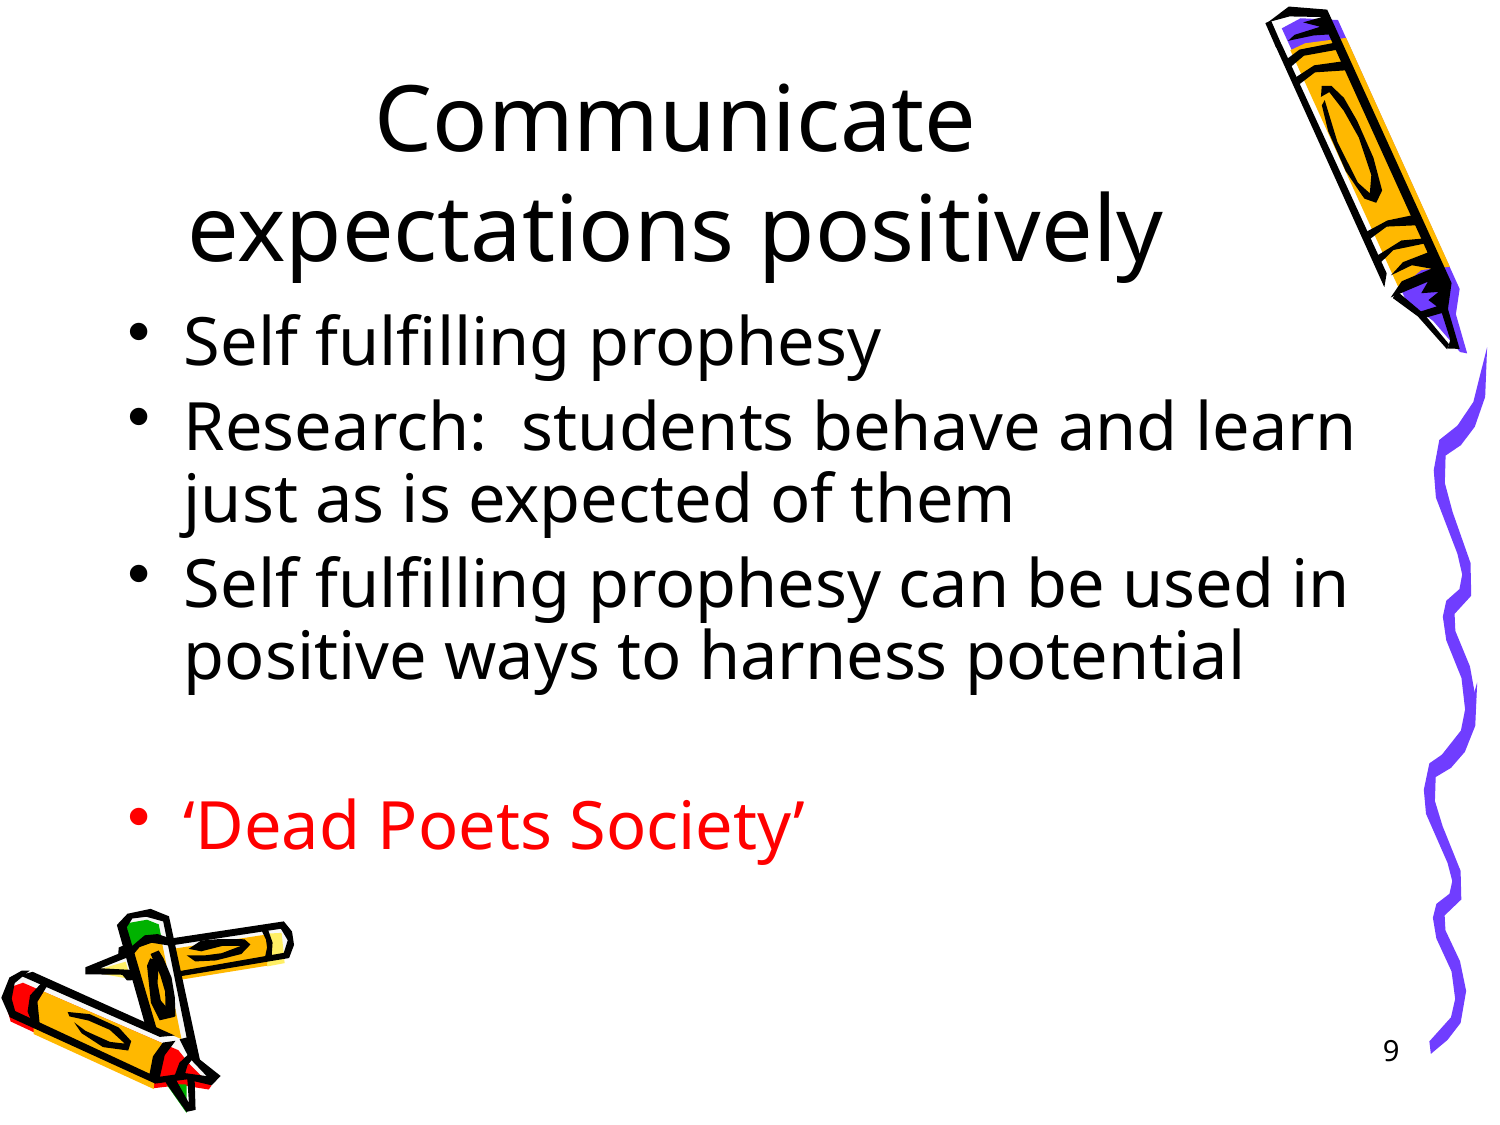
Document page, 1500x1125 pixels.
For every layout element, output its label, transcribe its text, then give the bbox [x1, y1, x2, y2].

list Self fulfilling prophesy Research: students behave and learn just as is expected of them Self fulfilling prophesy can be used in positive ways to harness potential ‘Dead Poets Society’ [112, 299, 1376, 901]
slide_number 9 [1101, 1024, 1415, 1101]
title Communicate expectations positively [112, 24, 1240, 288]
